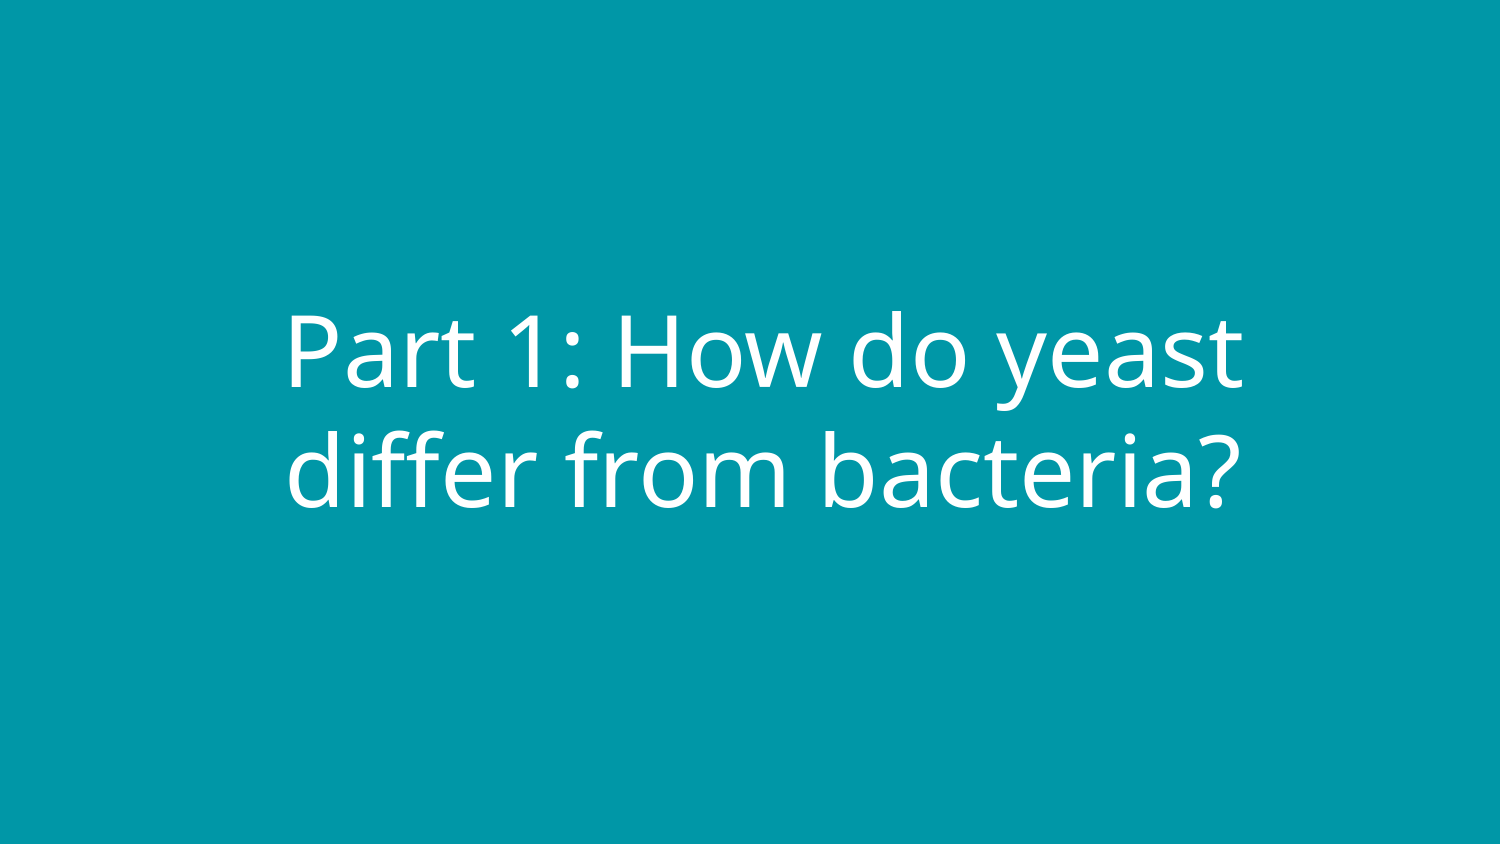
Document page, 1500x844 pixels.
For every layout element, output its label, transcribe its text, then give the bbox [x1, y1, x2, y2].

text_box Part 1: How do yeast differ from bacteria? [154, 272, 1374, 572]
